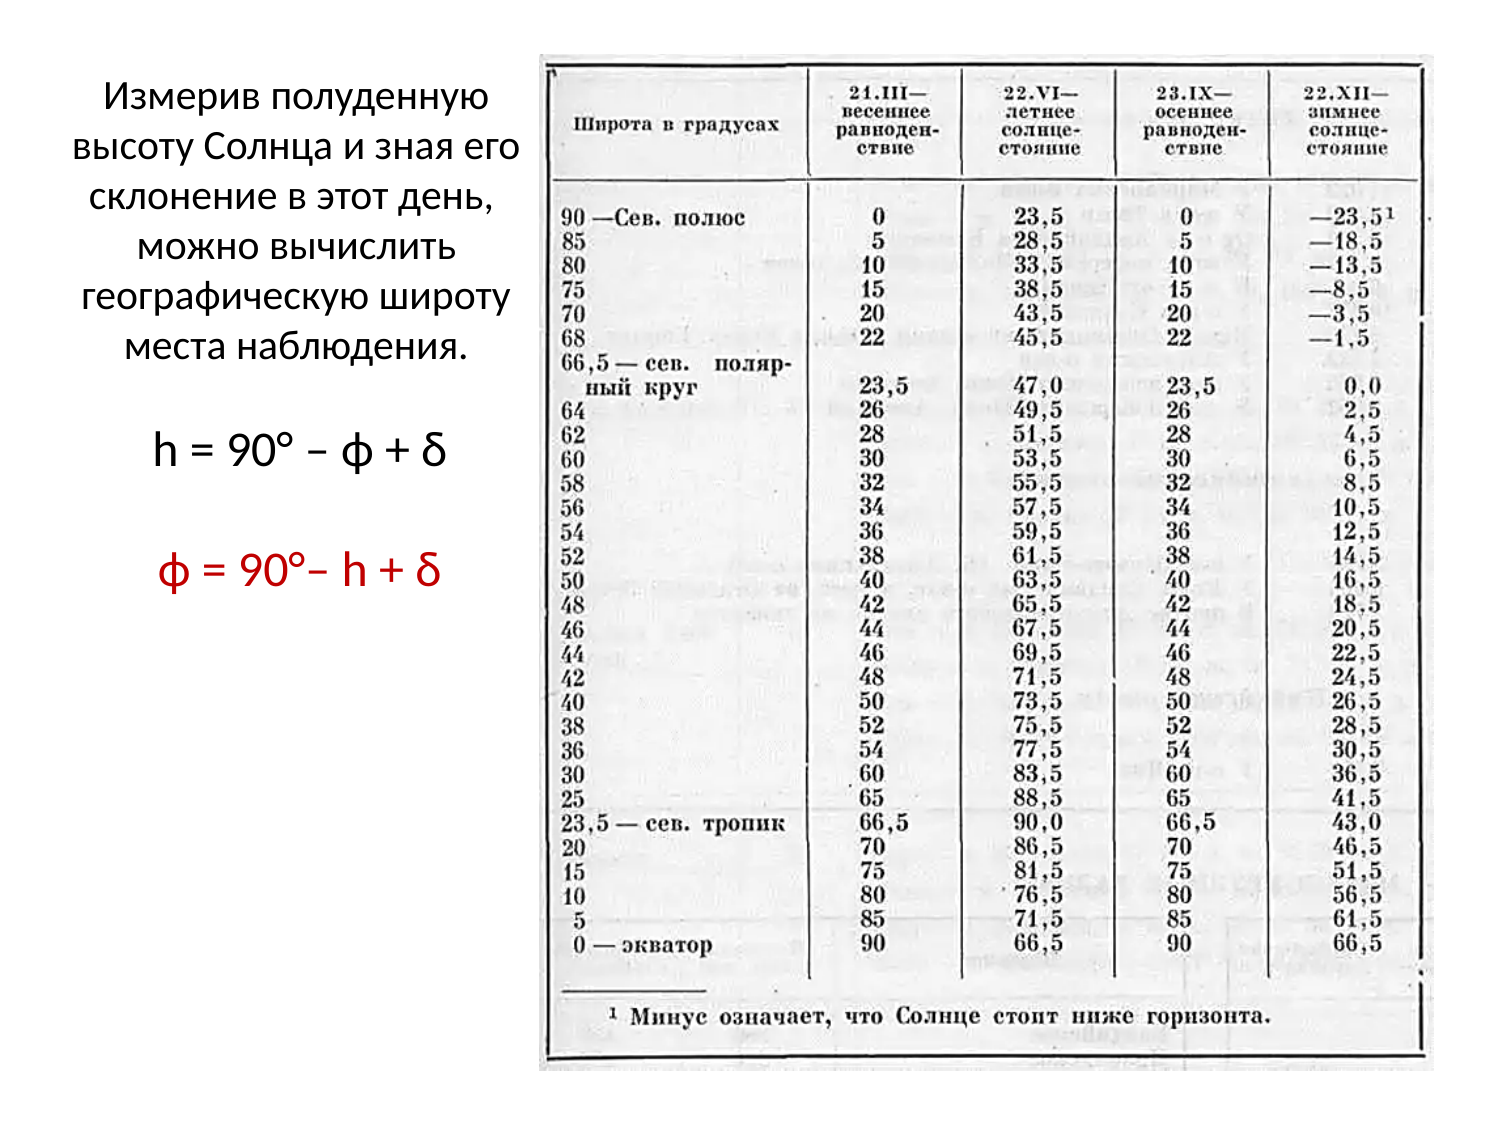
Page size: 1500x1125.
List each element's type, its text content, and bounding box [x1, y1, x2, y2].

text_box Измерив полуденную высоту Солнца и зная его склонение в этот день, можно вычислить географическую широту места наблюдения. [53, 60, 534, 375]
text_box h = 90° – ϕ + δ ϕ = 90°– h + δ [57, 408, 534, 604]
picture [539, 54, 1435, 1071]
